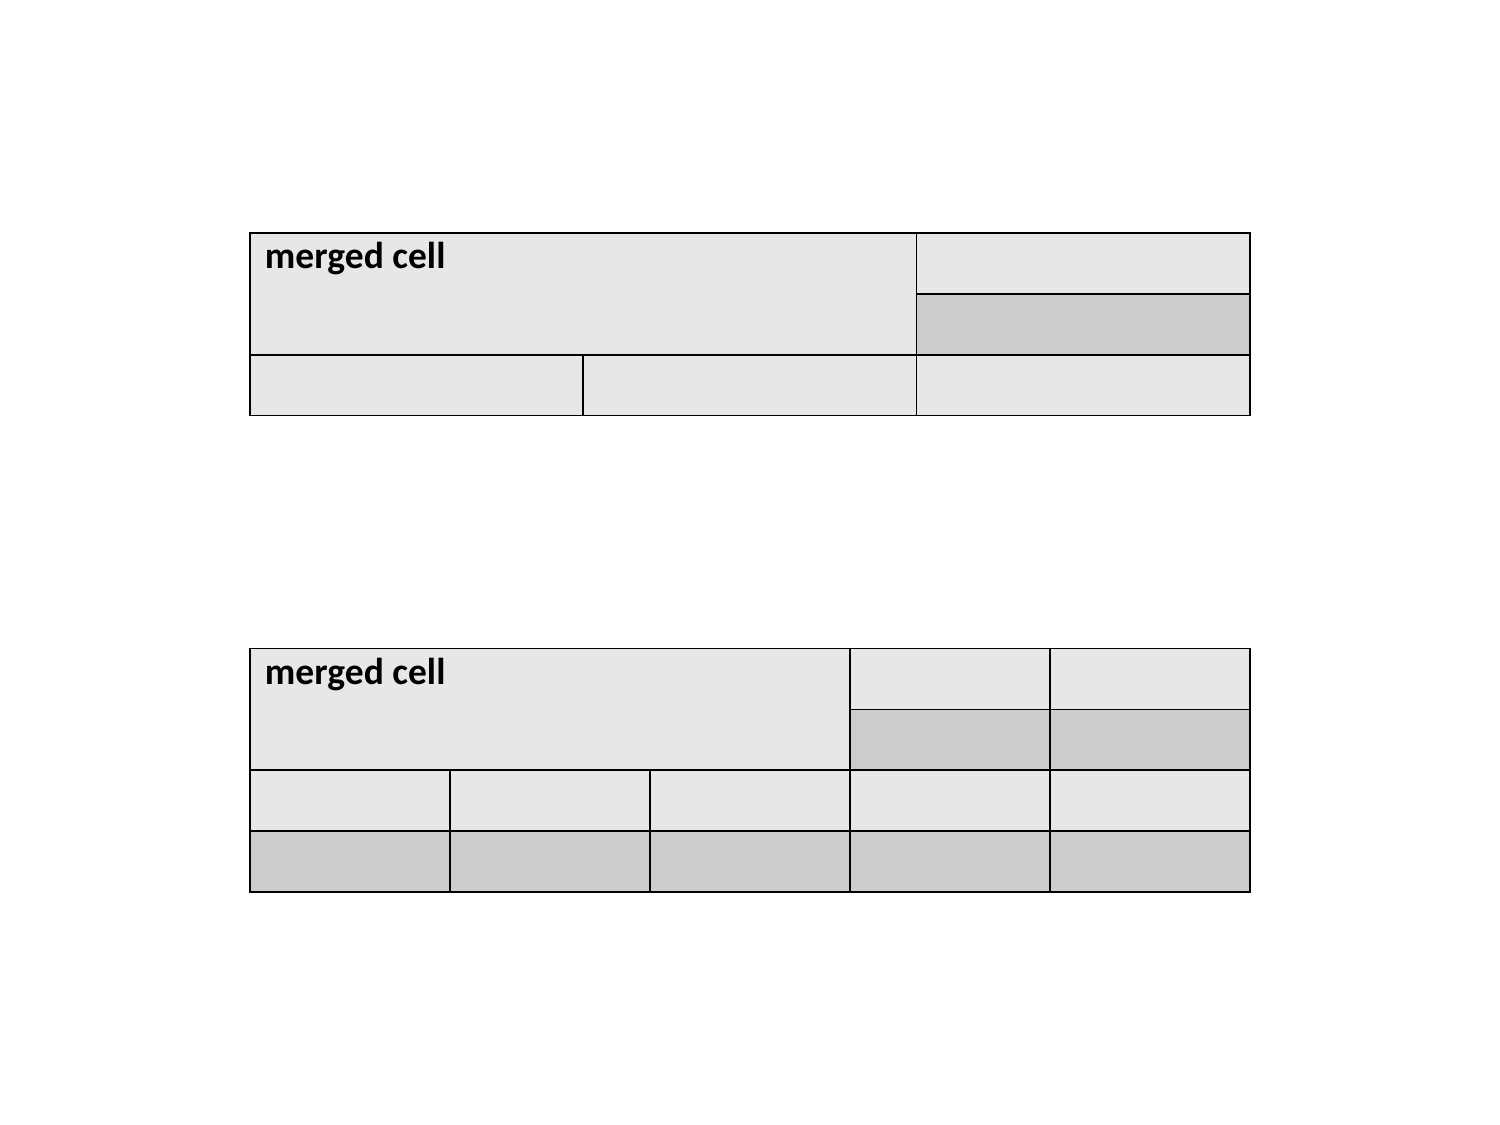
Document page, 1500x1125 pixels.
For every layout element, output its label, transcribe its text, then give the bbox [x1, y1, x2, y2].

table_header [851, 649, 1049, 709]
table_cell [851, 771, 1049, 830]
table_cell [1051, 832, 1249, 891]
table_cell [917, 295, 1249, 354]
table_cell [451, 771, 649, 830]
table_cell [1051, 710, 1249, 769]
table_header merged cell [251, 234, 916, 354]
table_header [917, 234, 1249, 293]
table_header merged cell [251, 649, 849, 769]
table_cell [651, 832, 849, 891]
table_cell [851, 832, 1049, 891]
table_cell [651, 771, 849, 830]
table_cell [1051, 771, 1249, 830]
table_cell [251, 832, 449, 891]
table_cell [584, 356, 916, 415]
table_cell [917, 356, 1249, 415]
table_cell [251, 356, 582, 415]
table_cell [851, 710, 1049, 769]
table_cell [251, 771, 449, 830]
table_header [1051, 649, 1249, 709]
table_cell [451, 832, 649, 891]
